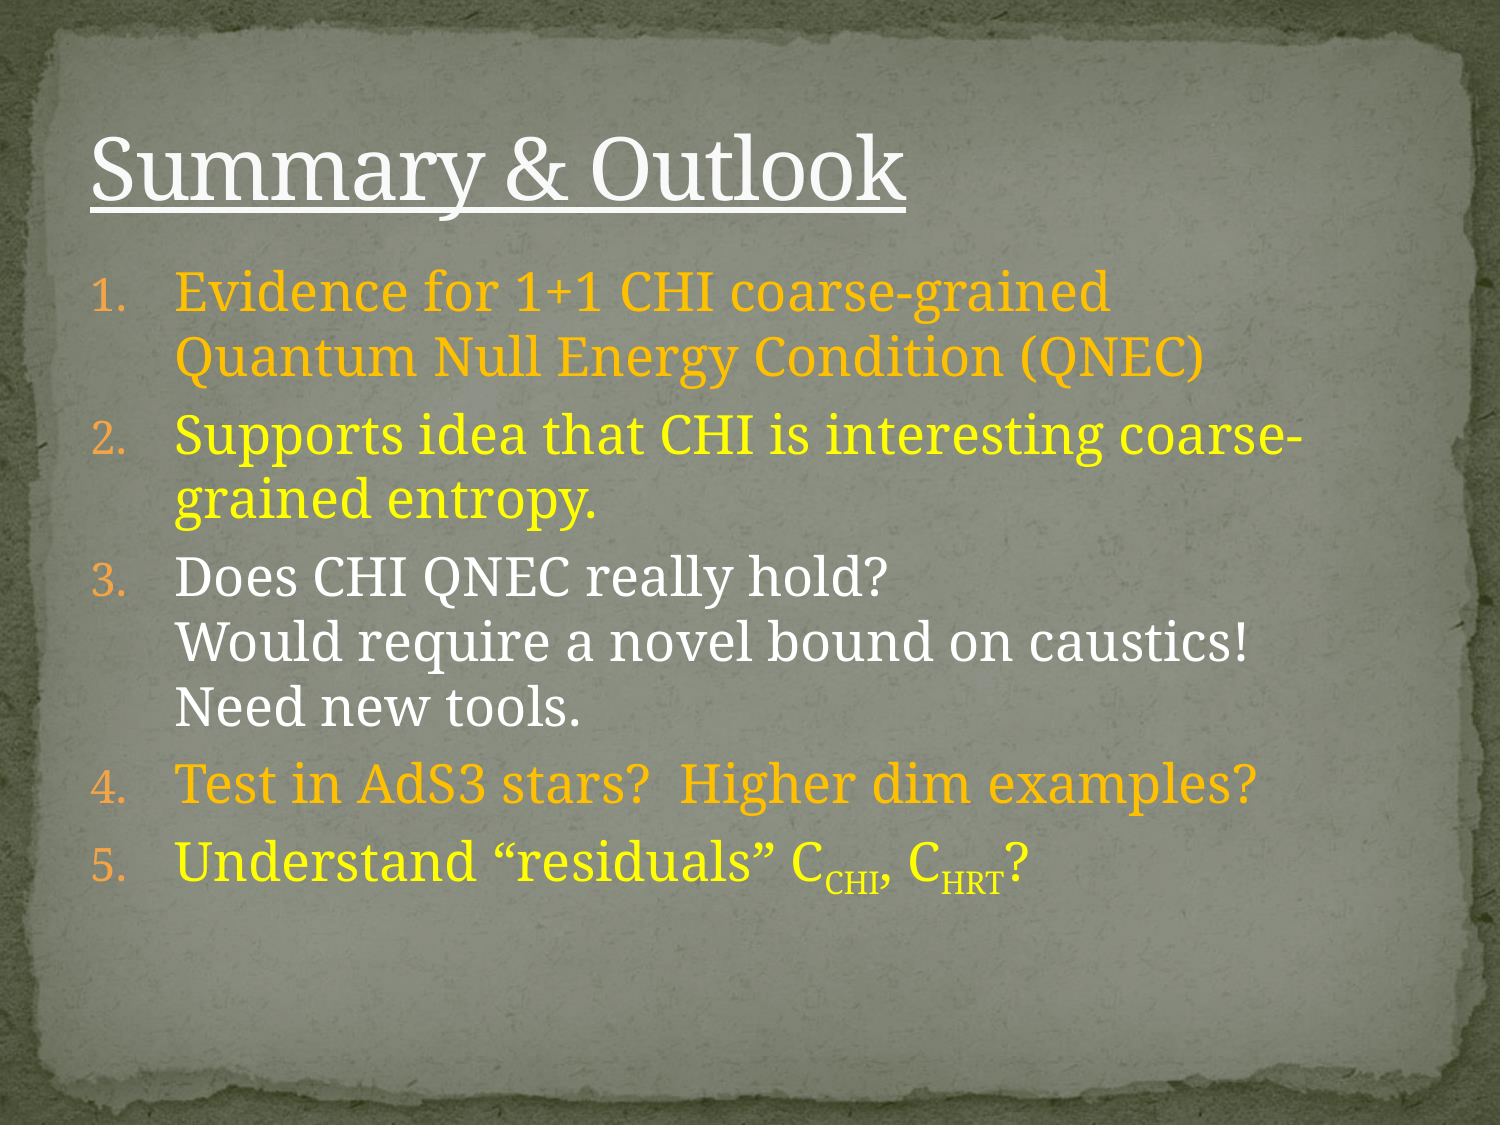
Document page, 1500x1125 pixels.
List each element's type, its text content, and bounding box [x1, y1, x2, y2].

title Summary & Outlook [74, 24, 1425, 225]
list Evidence for 1+1 CHI coarse-grained Quantum Null Energy Condition (QNEC) Supports idea that CHI is interesting coarse-grained entropy. Does CHI QNEC really hold? Would require a novel bound on caustics! Need new tools. Test in AdS3 stars? Higher dim examples? Understand “residuals” CCHI, CHRT? [75, 249, 1425, 1000]
picture [0, 0, 1500, 1125]
